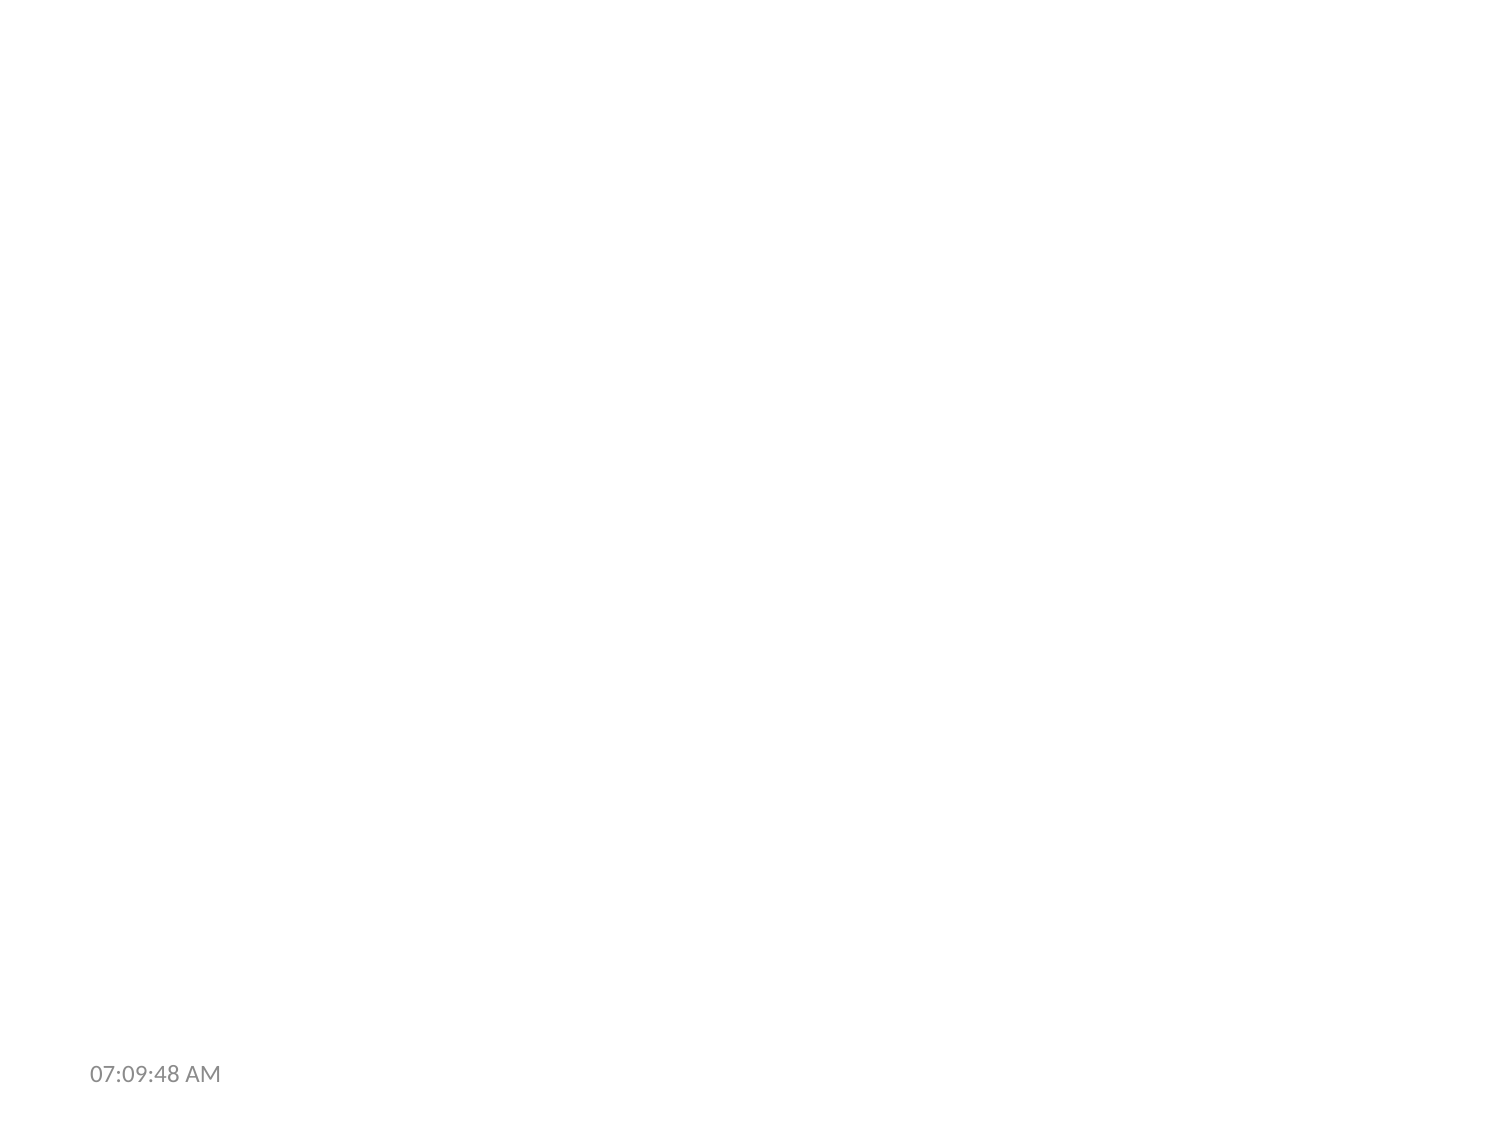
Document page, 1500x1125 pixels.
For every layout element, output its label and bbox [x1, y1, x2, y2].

slide_number [75, 1042, 425, 1103]
